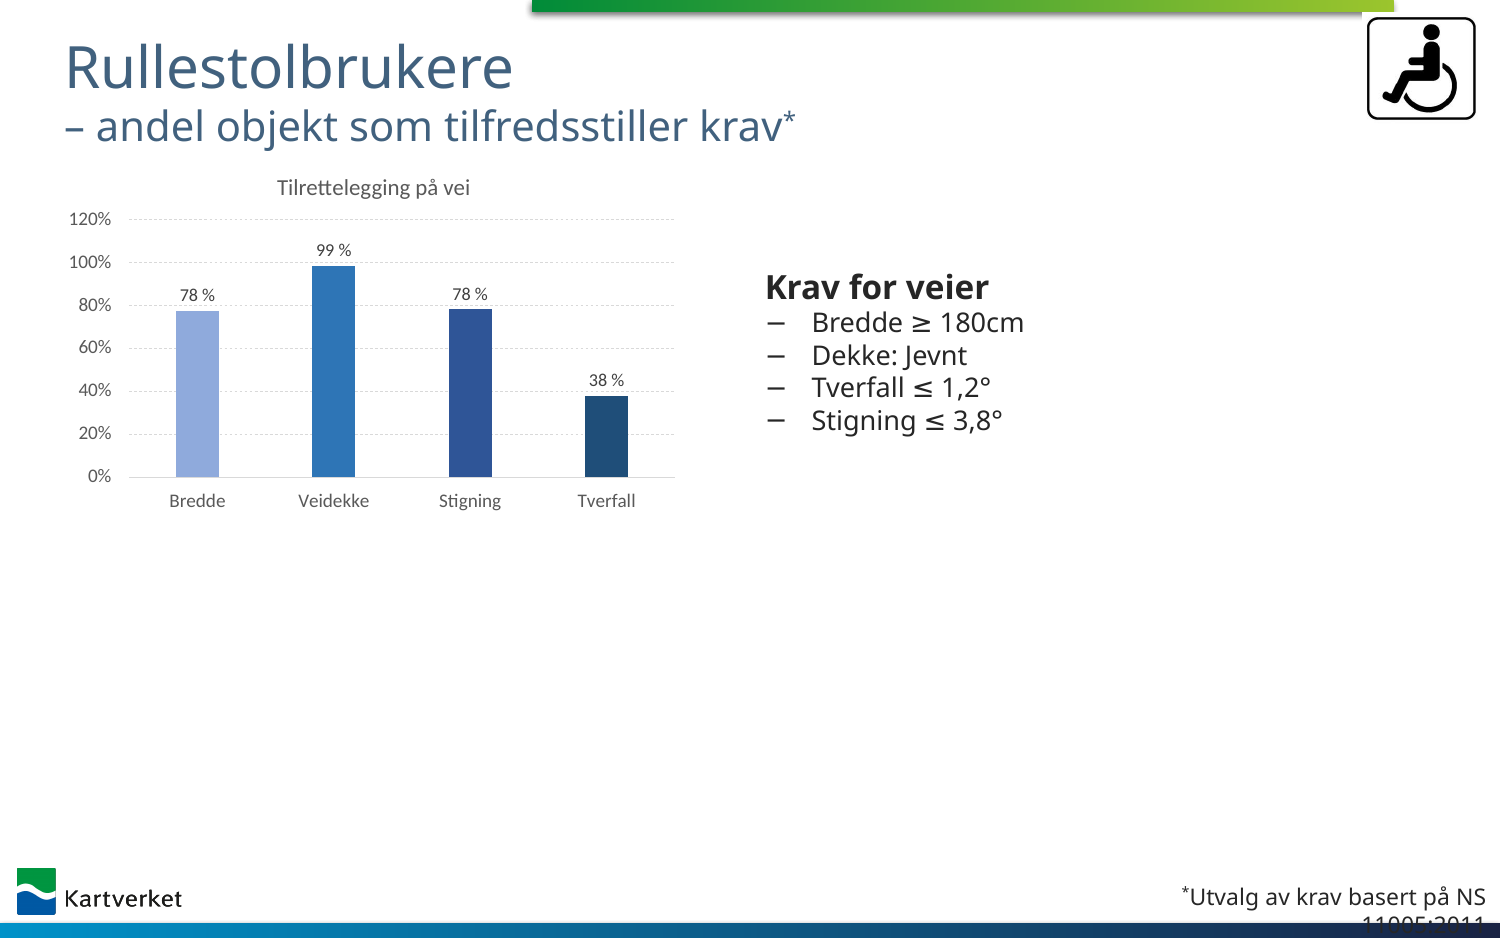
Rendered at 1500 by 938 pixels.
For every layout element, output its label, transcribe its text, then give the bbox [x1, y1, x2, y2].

picture [62, 166, 686, 519]
text_box Rullestolbrukere – andel objekt som tilfredsstiller krav* [49, 25, 1431, 158]
picture [1362, 12, 1481, 126]
text_box Krav for veier Bredde ≥ 180cm Dekke: Jevnt Tverfall ≤ 1,2° Stigning ≤ 3,8° [750, 258, 1234, 444]
text_box *Utvalg av krav basert på NS 11005:2011 [1068, 873, 1500, 938]
